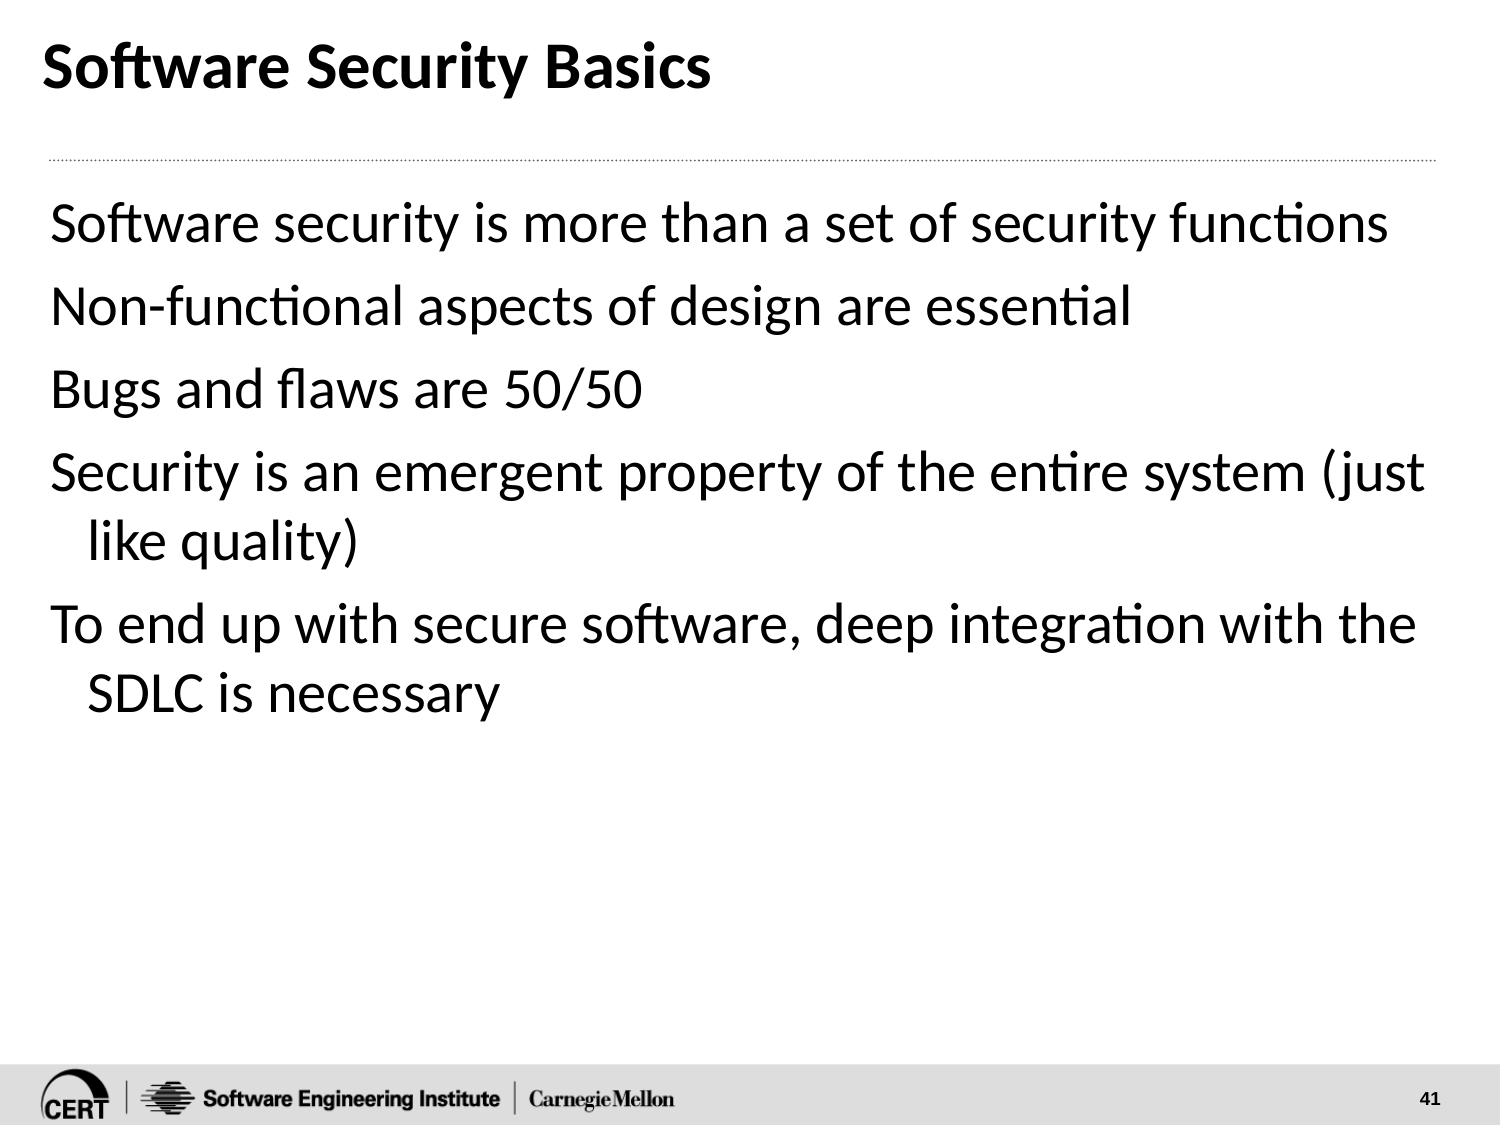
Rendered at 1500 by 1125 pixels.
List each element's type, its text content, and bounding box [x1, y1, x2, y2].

title Software Security Basics [42, 37, 1434, 155]
list Software security is more than a set of security functions Non-functional aspects of design are essential Bugs and flaws are 50/50 Security is an emergent property of the entire system (just like quality) To end up with secure software, deep integration with the SDLC is necessary [49, 187, 1438, 1001]
picture [24, 1065, 688, 1125]
